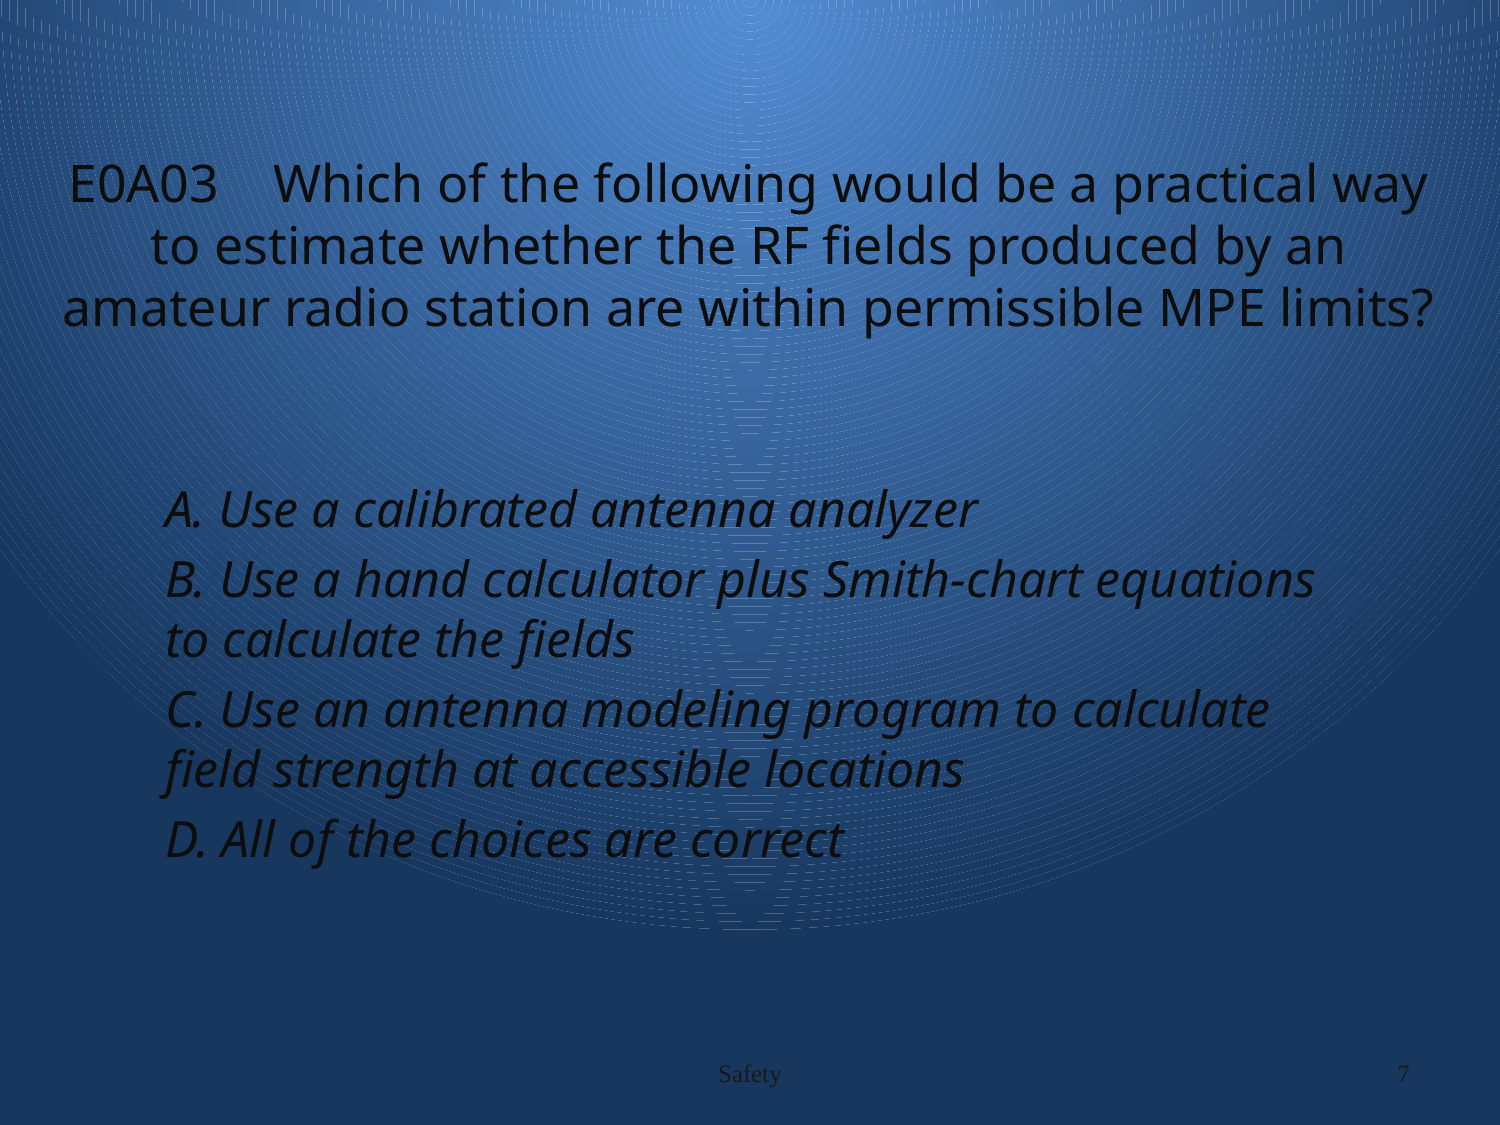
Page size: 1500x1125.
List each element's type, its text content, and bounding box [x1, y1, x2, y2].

subtitle A. Use a calibrated antenna analyzer B. Use a hand calculator plus Smith-chart equations to calculate the fields C. Use an antenna modeling program to calculate field strength at accessible locations D. All of the choices are correct [150, 399, 1363, 1013]
footer Safety [512, 1042, 988, 1103]
title E0A03 Which of the following would be a practical way to estimate whether the RF fields produced by an amateur radio station are within permissible MPE limits? [37, 0, 1463, 363]
slide_number 7 [1074, 1042, 1425, 1103]
